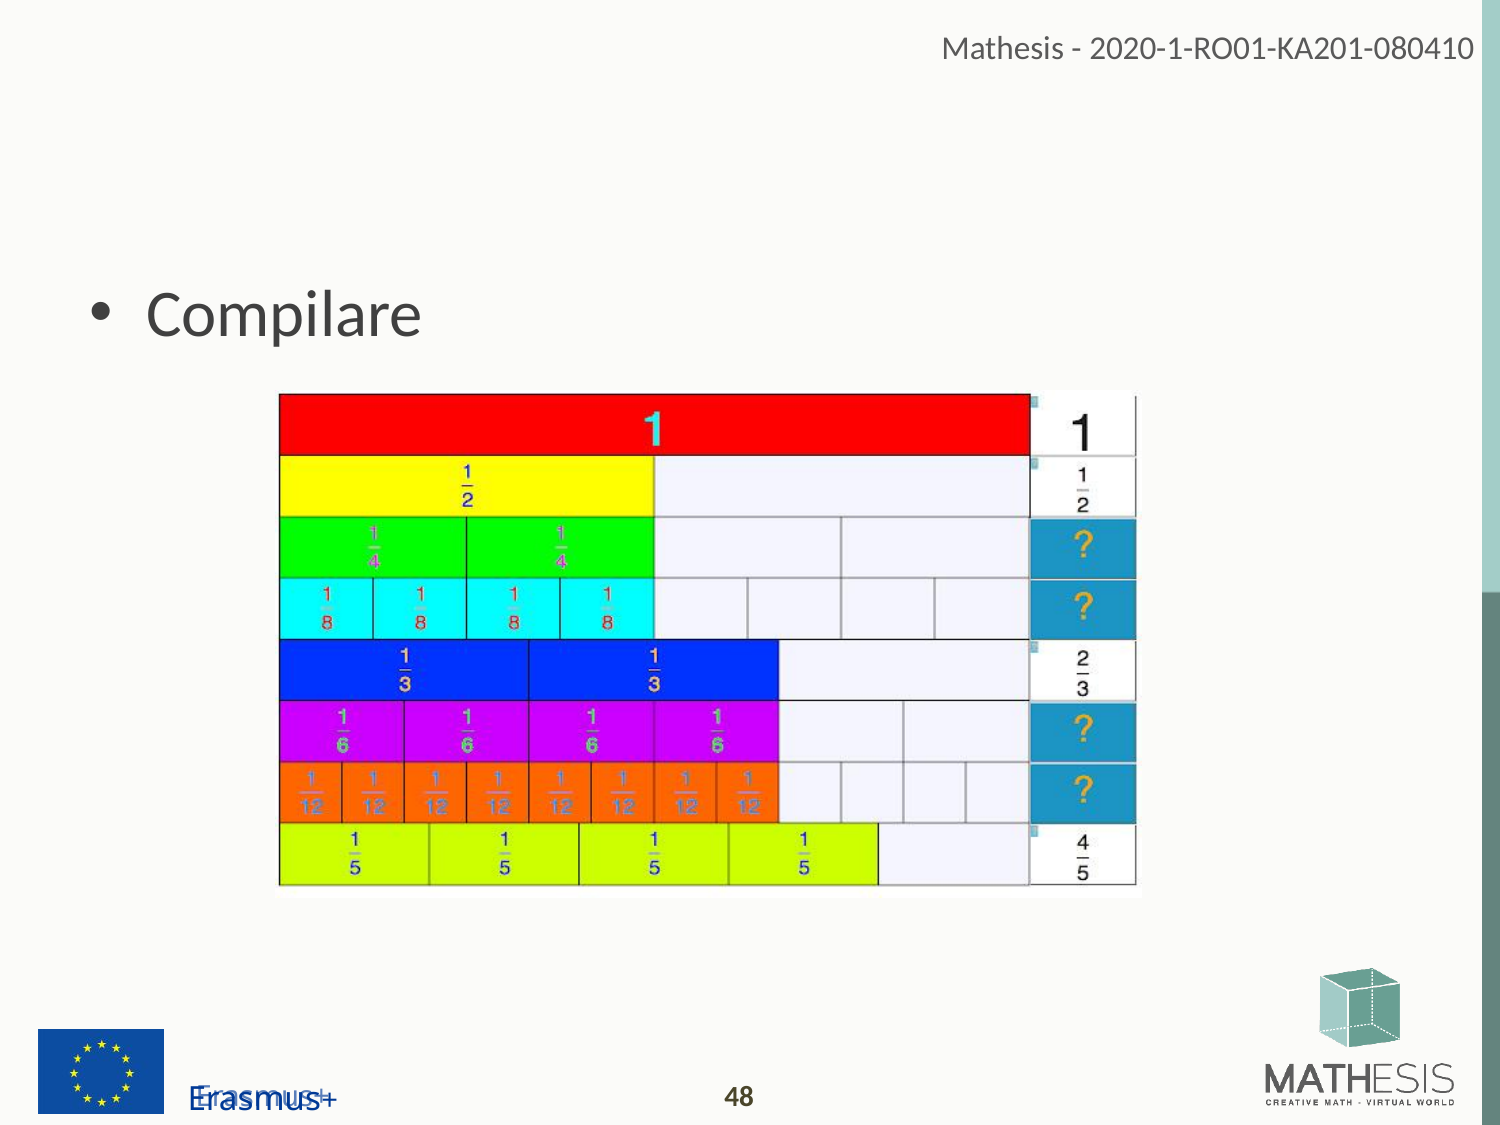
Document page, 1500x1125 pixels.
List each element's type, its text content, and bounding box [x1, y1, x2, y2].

list Compilare [75, 262, 1425, 1005]
picture [275, 390, 1143, 899]
picture [38, 1029, 164, 1114]
